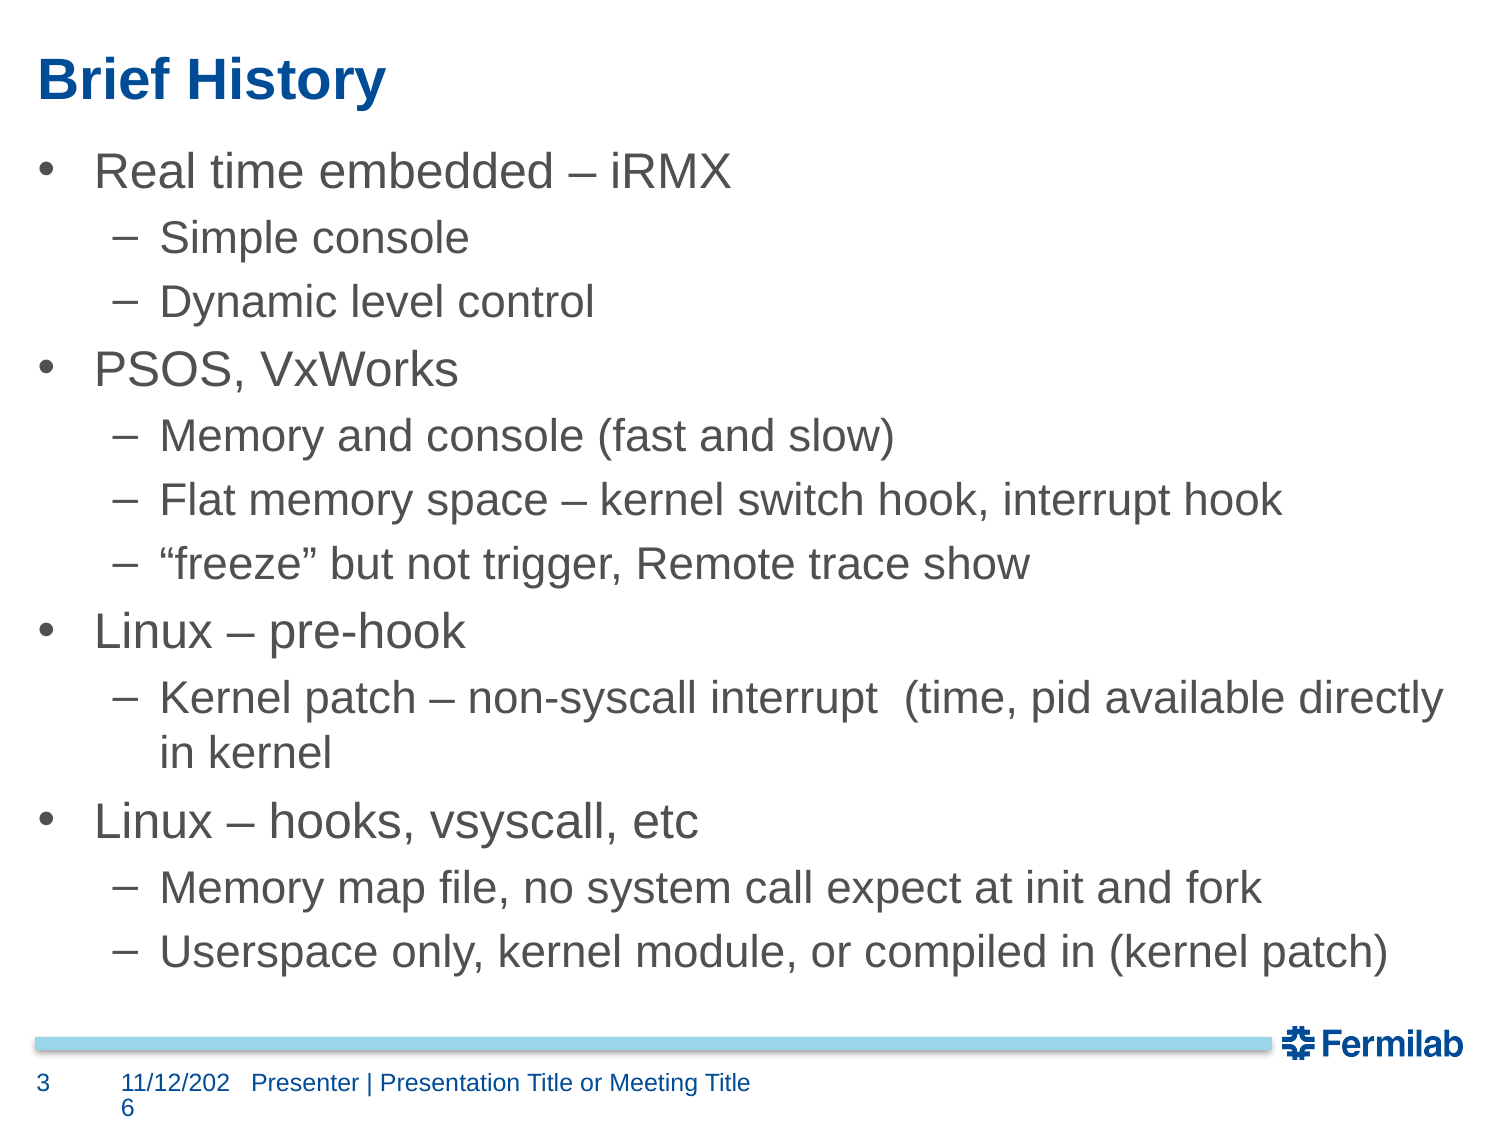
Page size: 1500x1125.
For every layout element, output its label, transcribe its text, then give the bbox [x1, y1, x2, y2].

picture [1282, 1026, 1463, 1060]
title Brief History [37, 41, 1463, 112]
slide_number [120, 1066, 232, 1107]
footer Presenter | Presentation Title or Meeting Title [251, 1066, 1279, 1107]
list Real time embedded – iRMX Simple console Dynamic level control PSOS, VxWorks Memory and console (fast and slow) Flat memory space – kernel switch hook, interrupt hook “freeze” but not trigger, Remote trace show Linux – pre-hook Kernel patch – non-syscall interrupt (time, pid available directly in kernel Linux – hooks, vsyscall, etc Memory map file, no system call expect at init and fork Userspace only, kernel module, or compiled in (kernel patch) [37, 138, 1461, 1016]
slide_number 3 [36, 1066, 105, 1106]
